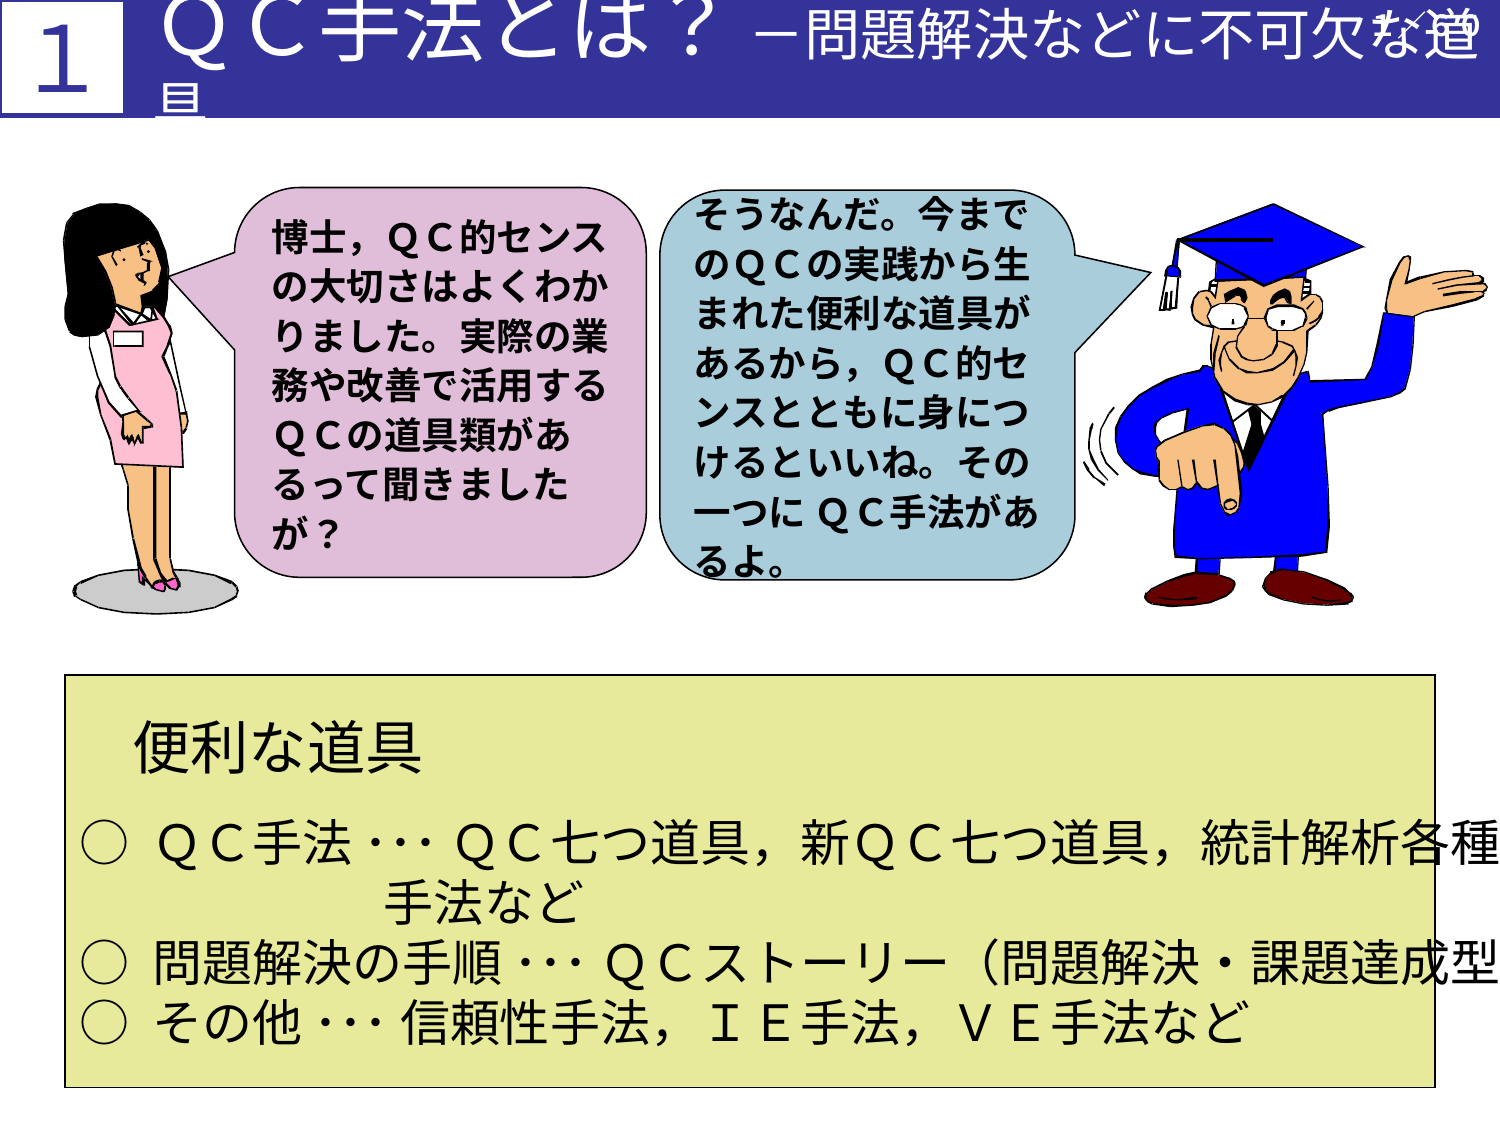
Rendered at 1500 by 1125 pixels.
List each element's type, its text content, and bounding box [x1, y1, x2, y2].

text_box １／６０ [1324, 0, 1500, 50]
text_box 博士，ＱＣ的センスの大切さはよくわかりました。実際の業務や改善で活用するＱＣの道具類があるって聞きましたが？ [264, 187, 647, 578]
text_box 便利な道具 ○ ＱＣ手法 ･･･ ＱＣ七つ道具，新ＱＣ七つ道具，統計解析各種 手法など ○ 問題解決の手順 ･･･ ＱＣストーリー（問題解決・課題達成型） ○ その他 ･･･ 信頼性手法，ＩＥ手法，ＶＥ手法など [64, 675, 1436, 1088]
picture [1074, 201, 1500, 613]
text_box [54, 199, 458, 619]
text_box １ [0, 0, 125, 113]
text_box そうなんだ。今までのＱＣの実践から生まれた便利な道具があるから，ＱＣ的センスとともに身につけるといいね。その一つに ＱＣ手法があるよ。 [659, 190, 1069, 580]
text_box [125, 0, 1500, 116]
title ＱＣ手法とは？ －問題解決などに不可欠な道具 [137, 0, 1500, 113]
